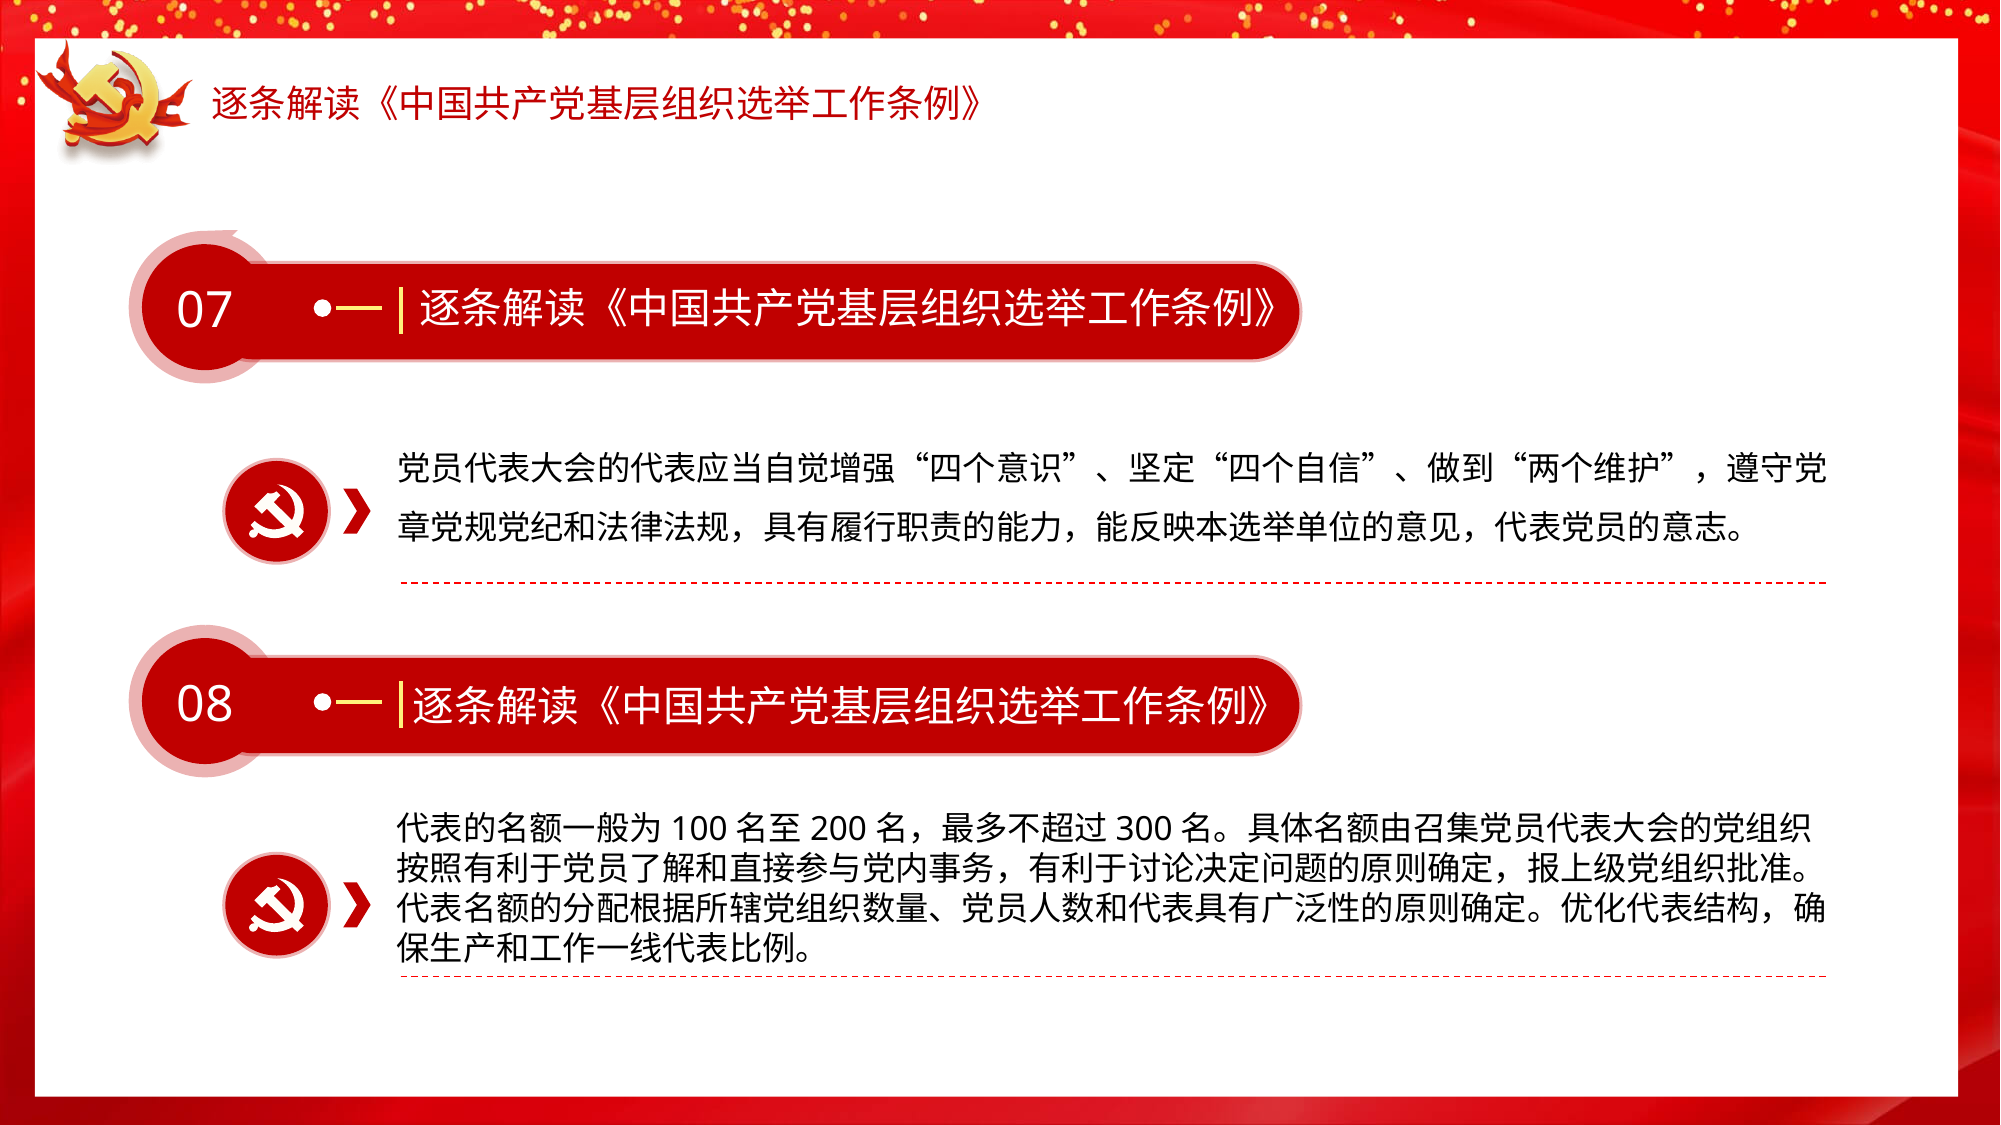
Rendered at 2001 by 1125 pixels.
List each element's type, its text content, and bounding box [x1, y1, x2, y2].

text_box [34, 37, 1959, 1098]
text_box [141, 244, 1315, 371]
text_box 代表的名额一般为100名至200名，最多不超过300名。具体名额由召集党员代表大会的党组织按照有利于党员了解和直接参与党内事务，有利于讨论决定问题的原则确定，报上级党组织批准。 代表名额的分配根据所辖党组织数量、党员人数和代表具有广泛性的原则确定。优化代表结构，确保生产和工作一线代表比例。 [381, 799, 1844, 975]
picture [0, 0, 2000, 1125]
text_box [141, 638, 1308, 765]
text_box 党员代表大会的代表应当自觉增强“四个意识”、坚定“四个自信”、做到“两个维护”，遵守党章党规党纪和法律法规，具有履行职责的能力，能反映本选举单位的意见，代表党员的意志。 [382, 419, 1845, 554]
text_box [343, 882, 371, 928]
text_box 逐条解读《中国共产党基层组织选举工作条例》 [196, 72, 1014, 132]
text_box [343, 488, 371, 534]
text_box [225, 460, 328, 562]
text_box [225, 854, 328, 956]
